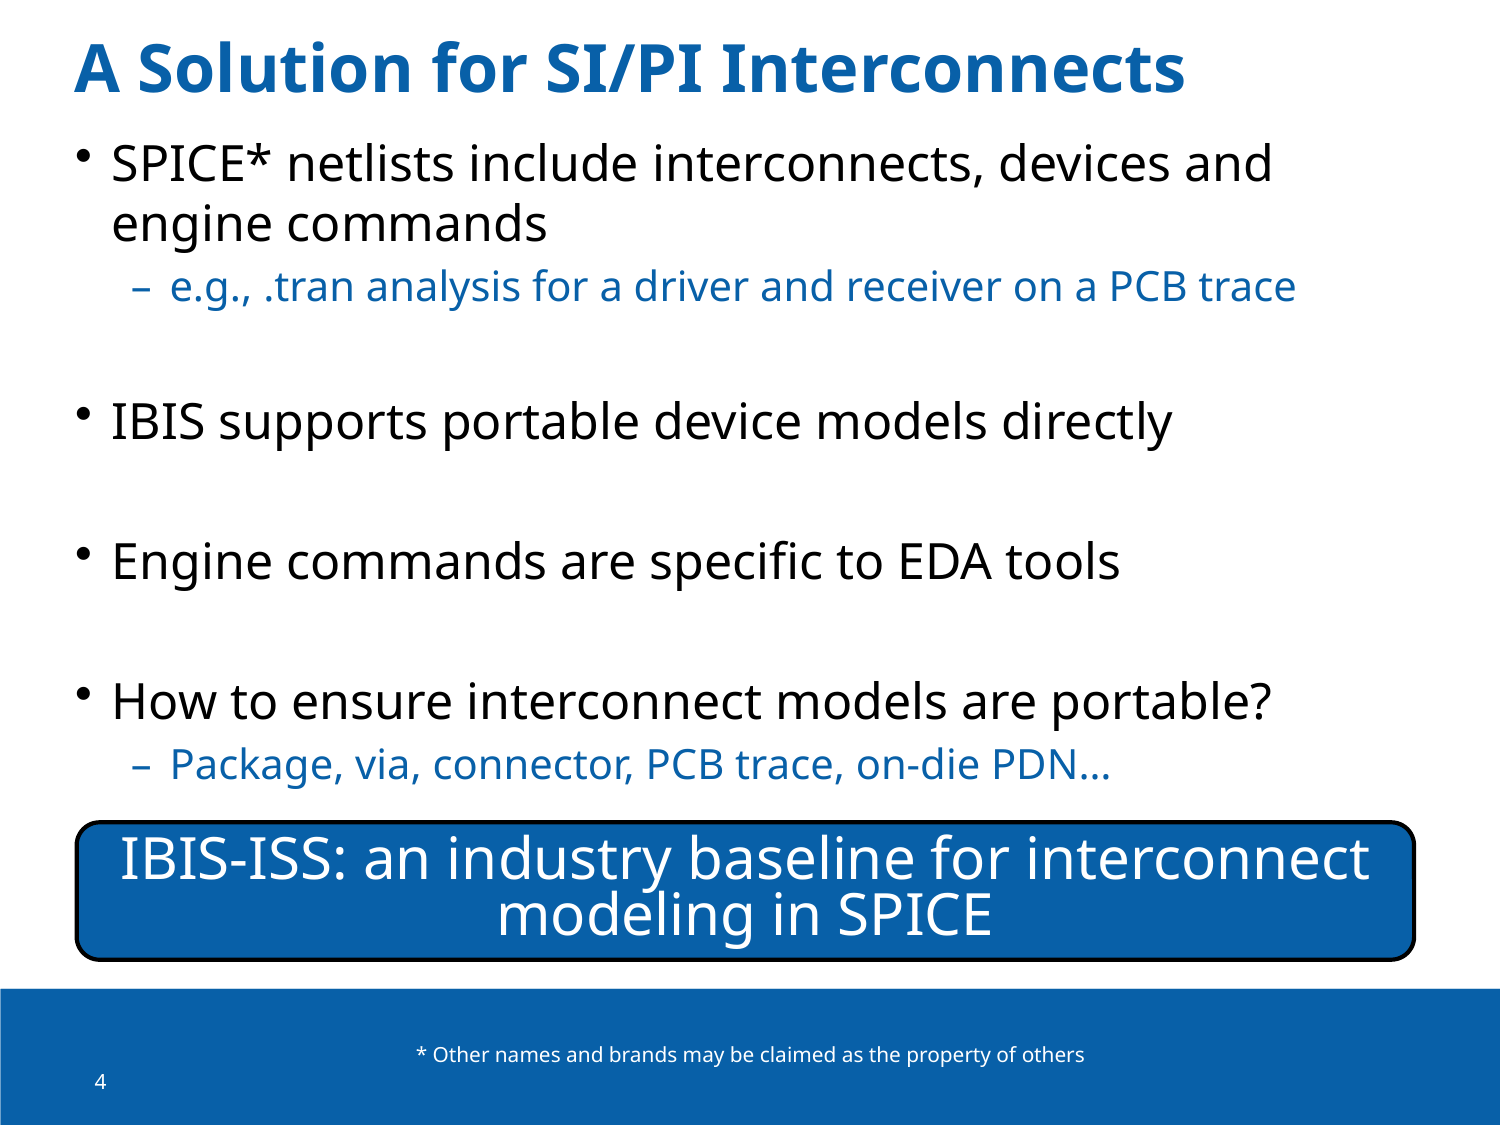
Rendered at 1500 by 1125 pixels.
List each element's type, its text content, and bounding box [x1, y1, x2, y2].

title A Solution for SI/PI Interconnects [74, 25, 1427, 173]
text_box IBIS-ISS: an industry baseline for interconnect modeling in SPICE [74, 820, 1417, 962]
list SPICE* netlists include interconnects, devices and engine commands e.g., .tran analysis for a driver and receiver on a PCB trace IBIS supports portable device models directly Engine commands are specific to EDA tools How to ensure interconnect models are portable? Package, via, connector, PCB trace, on-die PDN… [74, 131, 1426, 1006]
